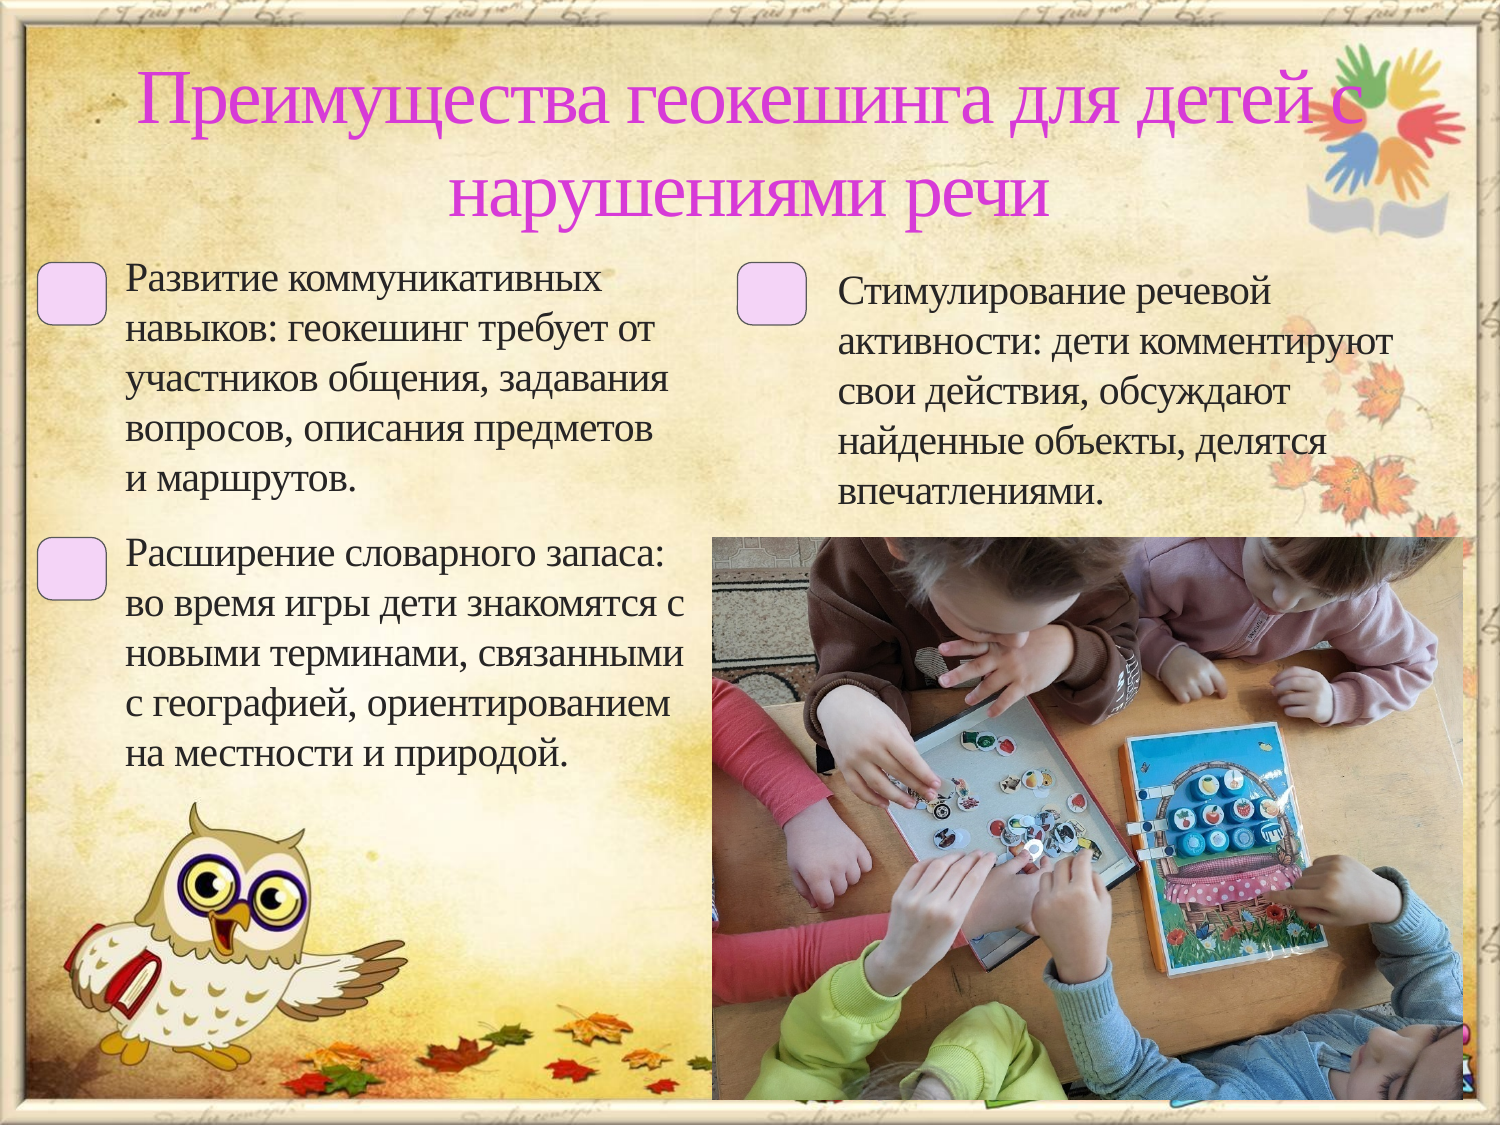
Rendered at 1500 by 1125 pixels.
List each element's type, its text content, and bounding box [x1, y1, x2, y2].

text_box [37, 262, 107, 325]
text_box [37, 537, 107, 600]
text_box Расширение словарного запаса: во время игры дети знакомятся с новыми терминами, связанными с географией, ориентированием на местности и природой. [125, 524, 700, 813]
text_box Развитие коммуникативных навыков: геокешинг требует от участников общения, задавания вопросов, описания предметов и маршрутов. [125, 249, 675, 524]
title Преимущества геокешинга для детей с нарушениями речи [75, 45, 1425, 233]
text_box Стимулирование речевой активности: дети комментируют свои действия, обсуждают найденные объекты, делятся впечатлениями. [837, 262, 1425, 535]
text_box [737, 262, 807, 325]
picture [0, 0, 1500, 1125]
